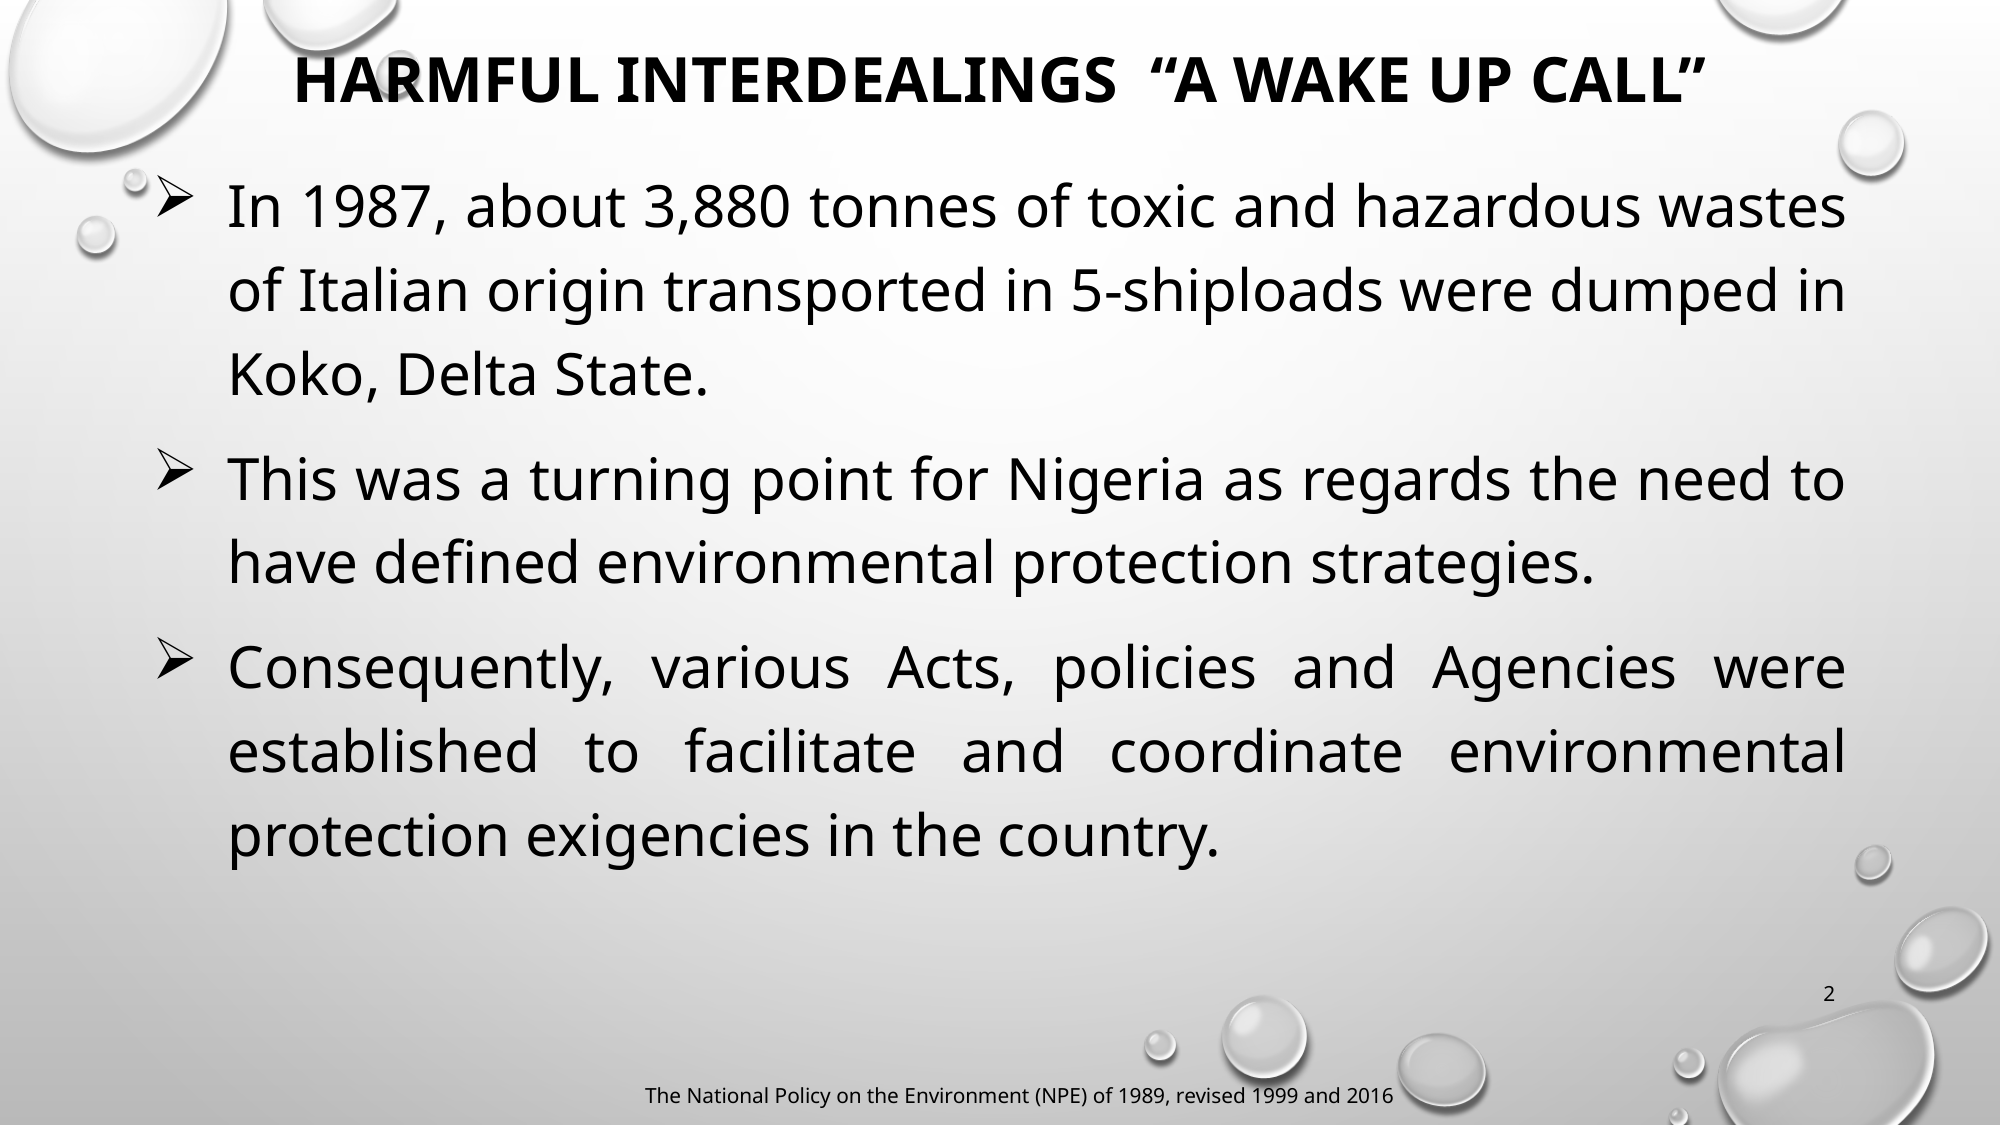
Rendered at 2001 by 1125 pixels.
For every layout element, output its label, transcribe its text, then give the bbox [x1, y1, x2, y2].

title HARMFUL INTERDEALINGS “A WAKE UP CALL” [137, 10, 1863, 147]
list In 1987, about 3,880 tonnes of toxic and hazardous wastes of Italian origin transported in 5-shiploads were dumped in Koko, Delta State. This was a turning point for Nigeria as regards the need to have defined environmental protection strategies. Consequently, various Acts, policies and Agencies were established to facilitate and coordinate environmental protection exigencies in the country. [137, 147, 1863, 1066]
slide_number 2 [1724, 965, 1851, 1025]
picture [0, 0, 2000, 1125]
footer The National Policy on the Environment (NPE) of 1989, revised 1999 and 2016 [630, 1065, 1725, 1125]
